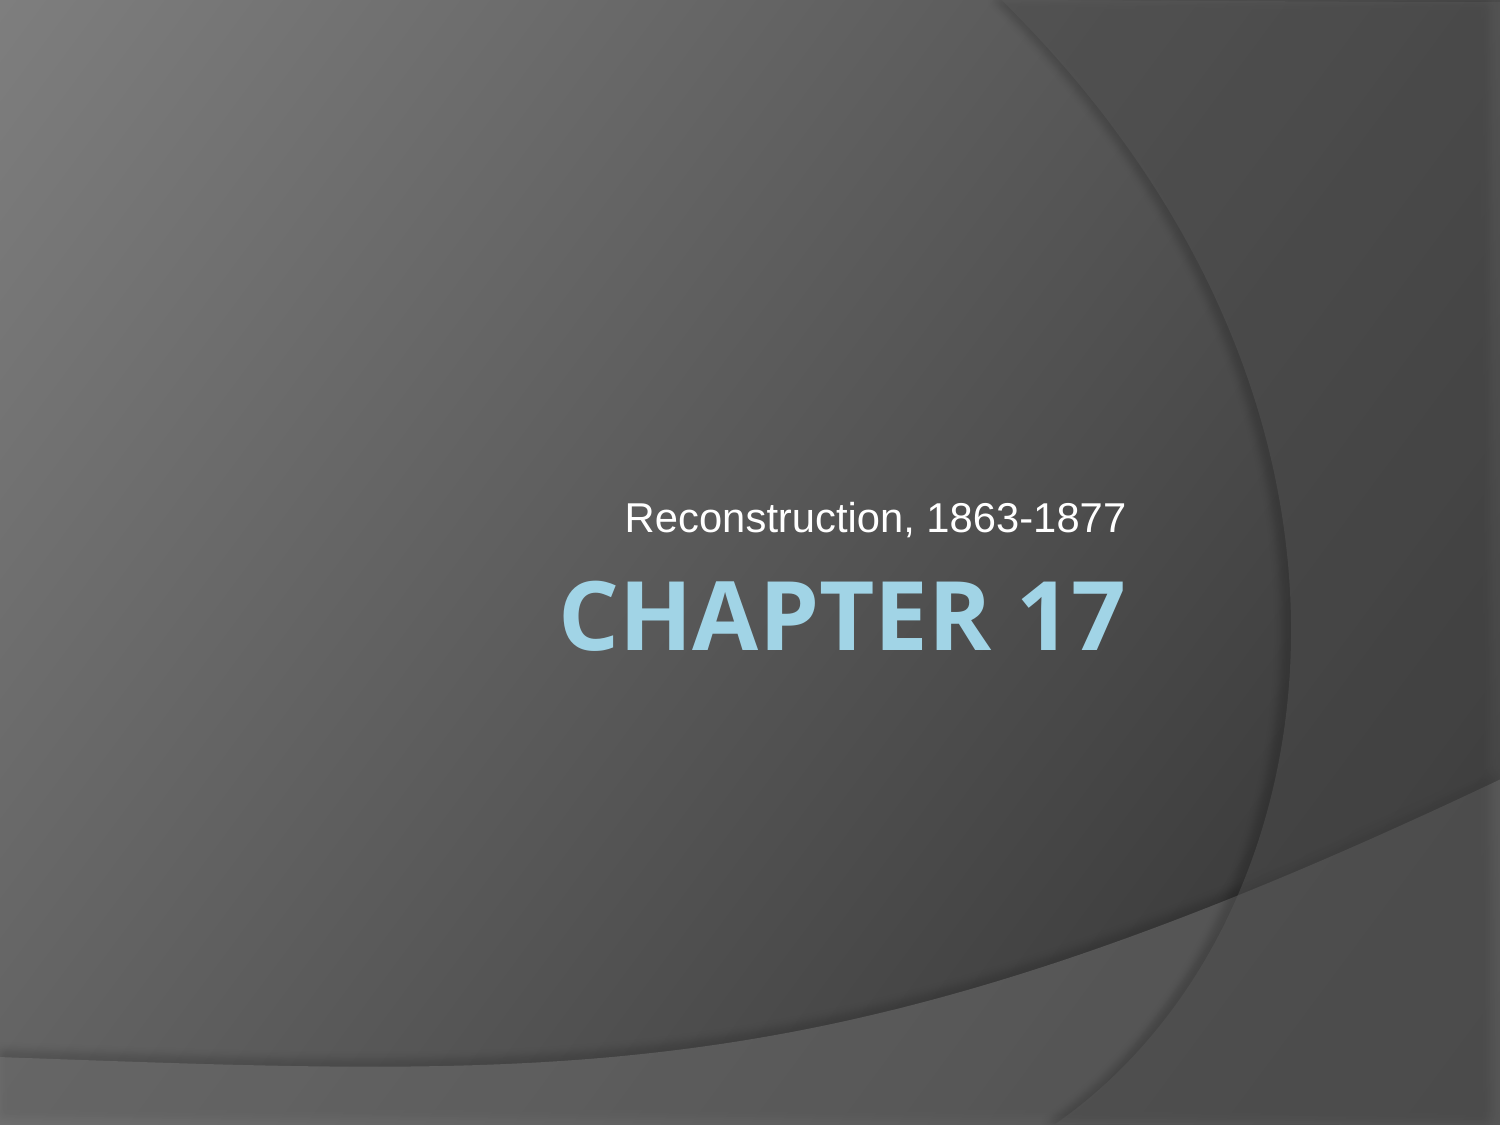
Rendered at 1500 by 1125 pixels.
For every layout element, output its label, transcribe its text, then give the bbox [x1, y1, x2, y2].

subtitle Reconstruction, 1863-1877 [71, 253, 1134, 541]
title Chapter 17 [70, 547, 1134, 925]
